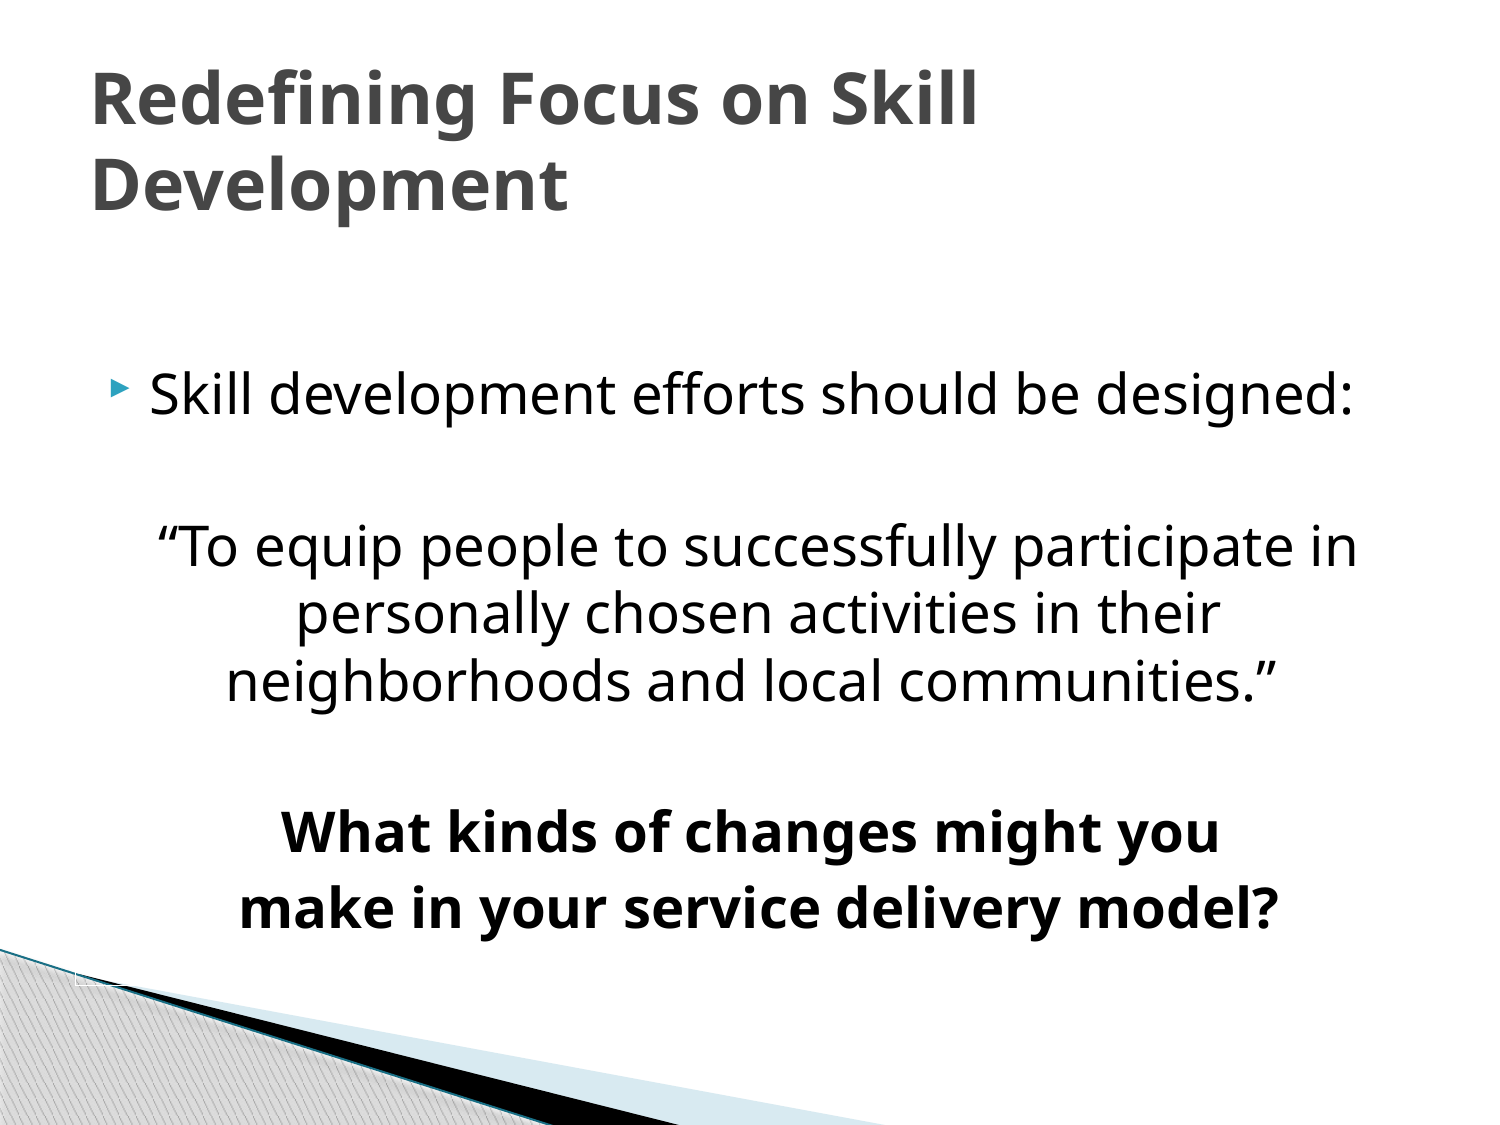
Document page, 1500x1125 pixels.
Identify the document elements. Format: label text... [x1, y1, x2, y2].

title Redefining Focus on Skill Development [75, 45, 1425, 233]
list Skill development efforts should be designed: “To equip people to successfully participate in personally chosen activities in their neighborhoods and local communities.” What kinds of changes might you make in your service delivery model? [75, 275, 1425, 986]
